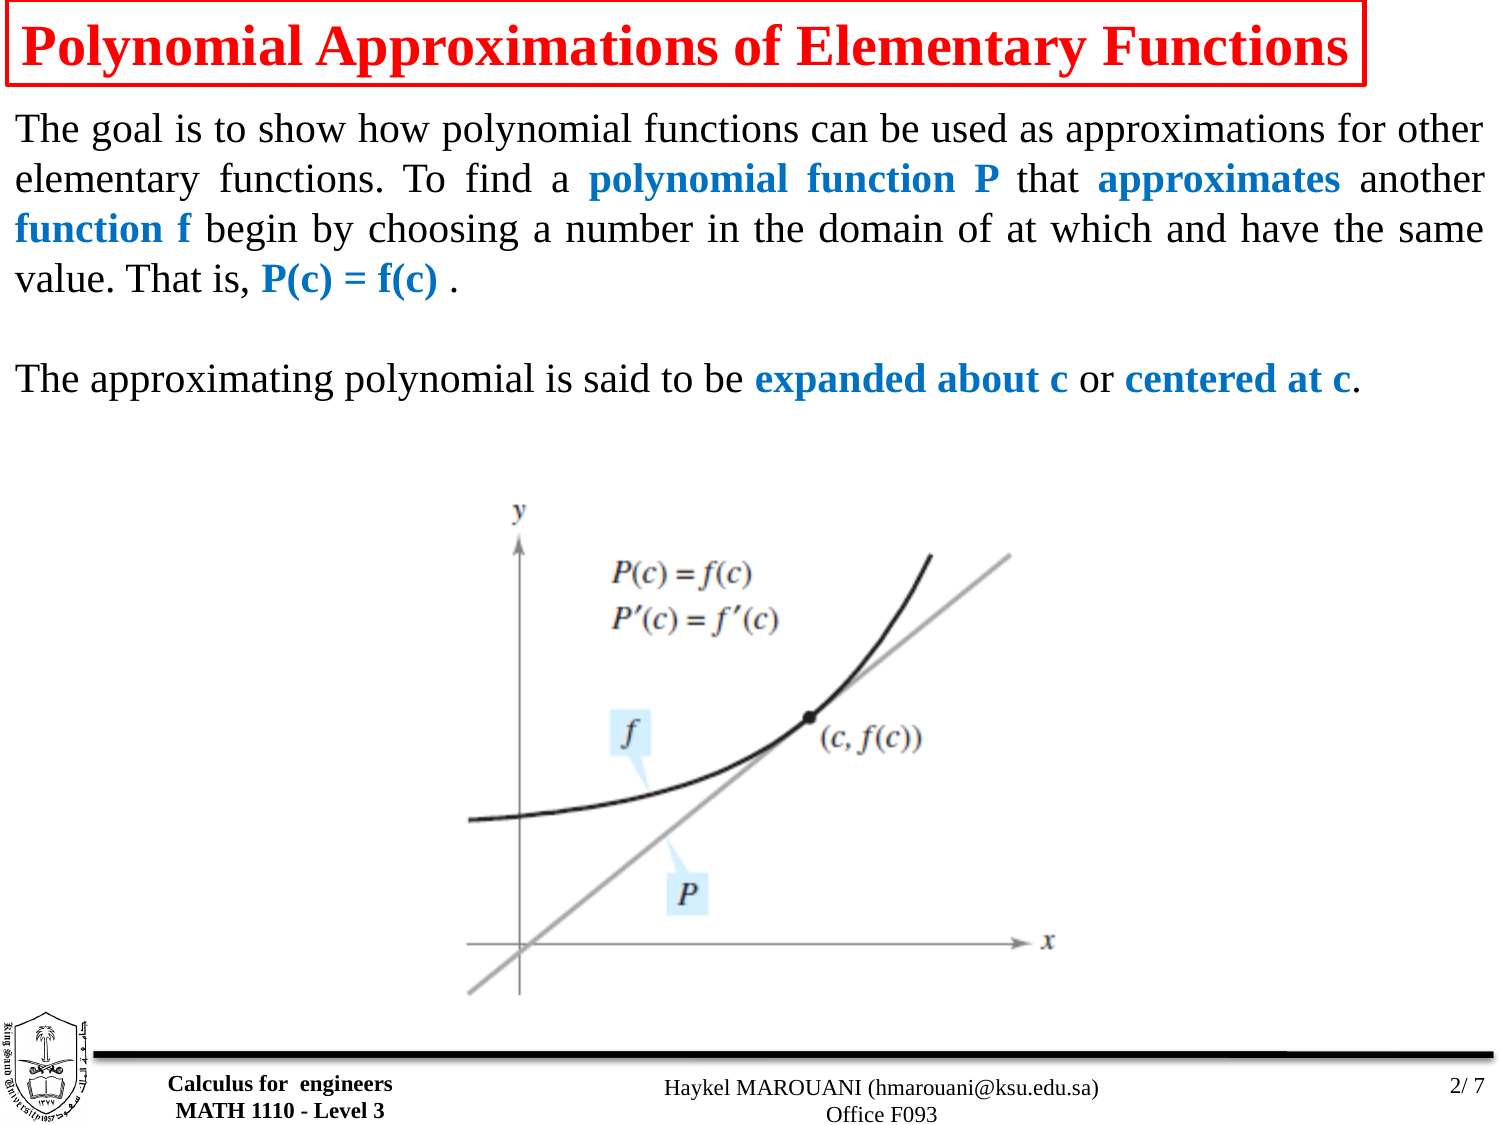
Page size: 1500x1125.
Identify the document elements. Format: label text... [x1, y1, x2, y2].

footer Haykel MAROUANI (hmarouani@ksu.edu.sa) Office F093 [644, 1065, 1120, 1125]
text_box The goal is to show how polynomial functions can be used as approximations for other elementary functions. To find a polynomial function P that approximates another function f begin by choosing a number in the domain of at which and have the same value. That is, P(c) = f(c) . The approximating polynomial is said to be expanded about c or centered at c. [0, 93, 1500, 409]
picture [456, 480, 1088, 1007]
picture [0, 1010, 91, 1125]
slide_number 2/ 7 [1359, 1062, 1500, 1123]
text_box Polynomial Approximations of Elementary Functions [5, 0, 1367, 87]
slide_number Calculus for engineers MATH 1110 - Level 3 [105, 1060, 456, 1121]
